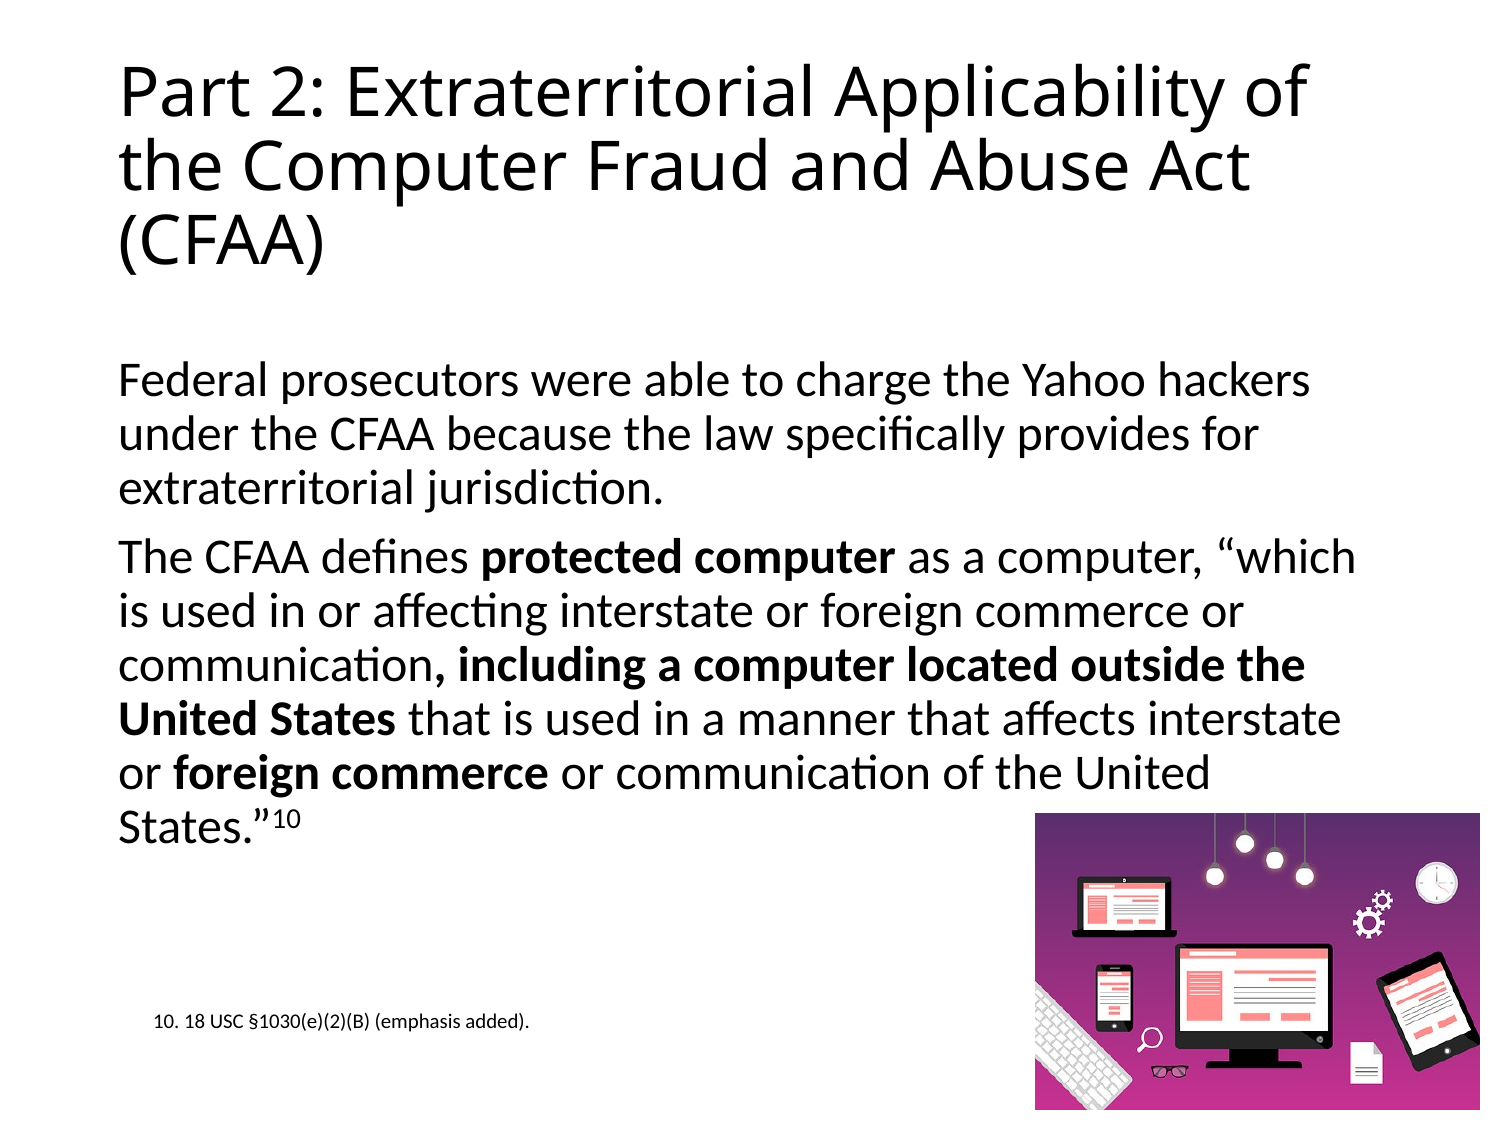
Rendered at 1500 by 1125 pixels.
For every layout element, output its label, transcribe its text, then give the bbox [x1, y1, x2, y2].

text_box 10. 18 USC §1030(e)(2)(B) (emphasis added). [138, 1000, 1035, 1040]
title Part 2: Extraterritorial Applicability of the Computer Fraud and Abuse Act (CFAA) [102, 59, 1398, 277]
picture [1035, 813, 1480, 1110]
list Federal prosecutors were able to charge the Yahoo hackers under the CFAA because the law specifically provides for extraterritorial jurisdiction. The CFAA defines protected computer as a computer, “which is used in or affecting interstate or foreign commerce or communication, including a computer located outside the United States that is used in a manner that affects interstate or foreign commerce or communication of the United States.”10 [102, 277, 1398, 992]
